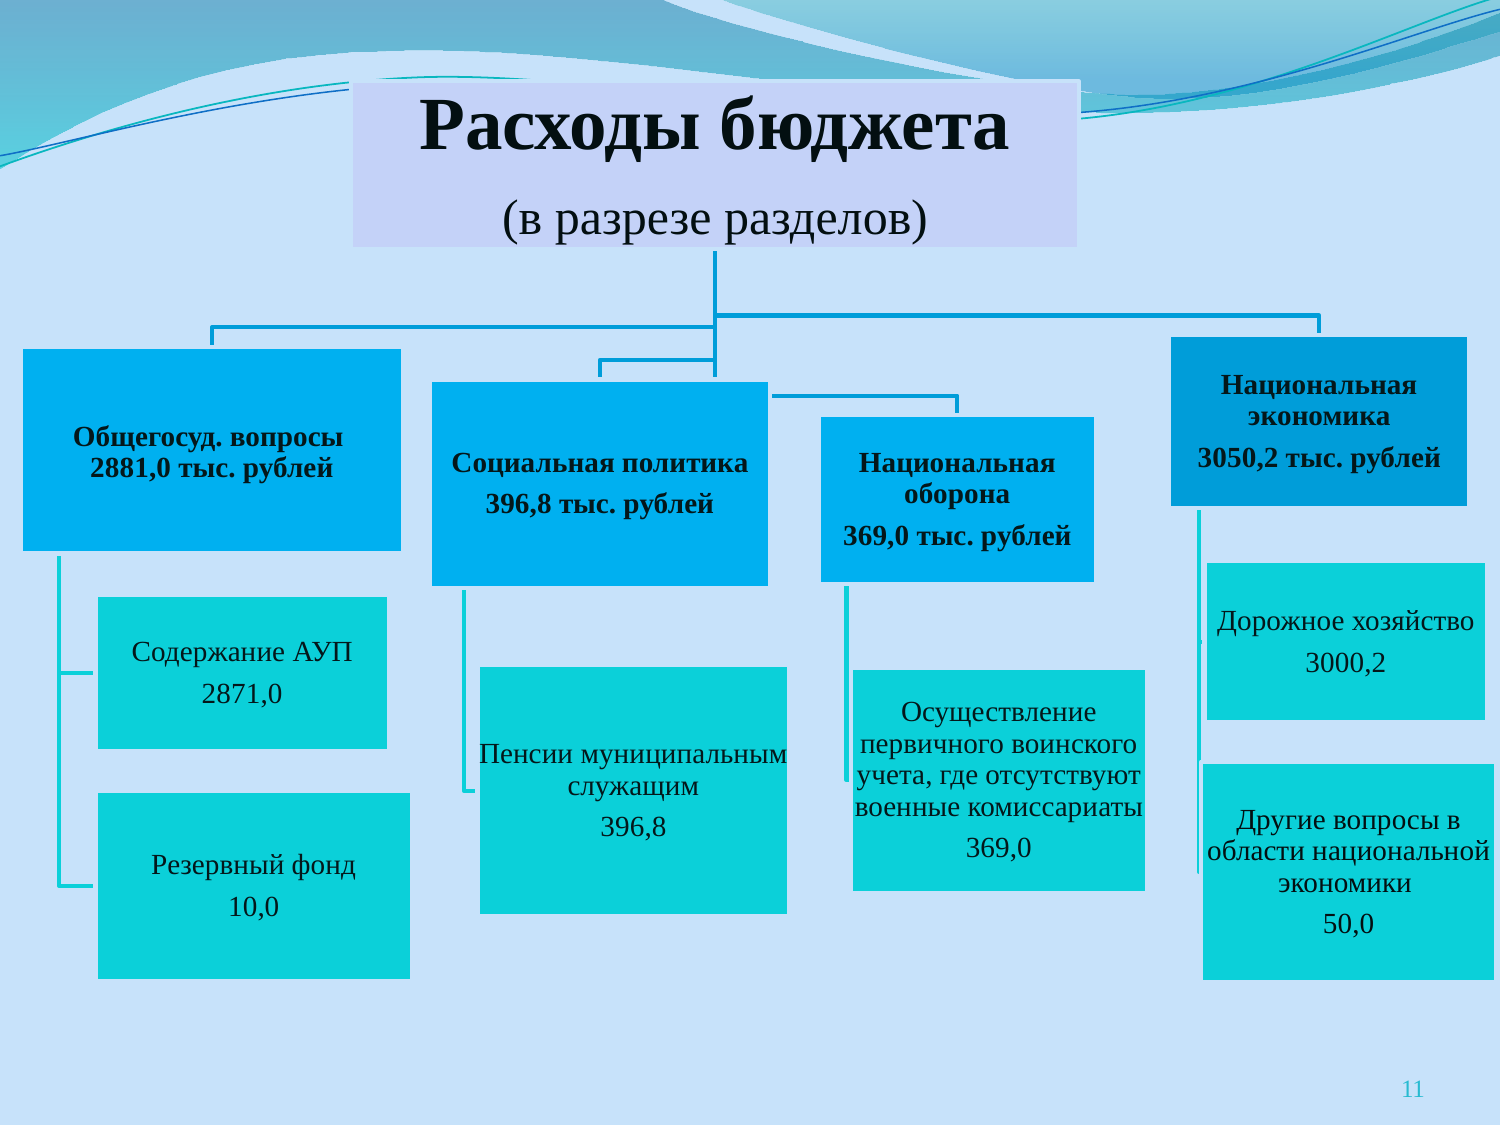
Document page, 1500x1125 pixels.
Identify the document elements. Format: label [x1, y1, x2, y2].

list [0, 0, 1500, 1125]
